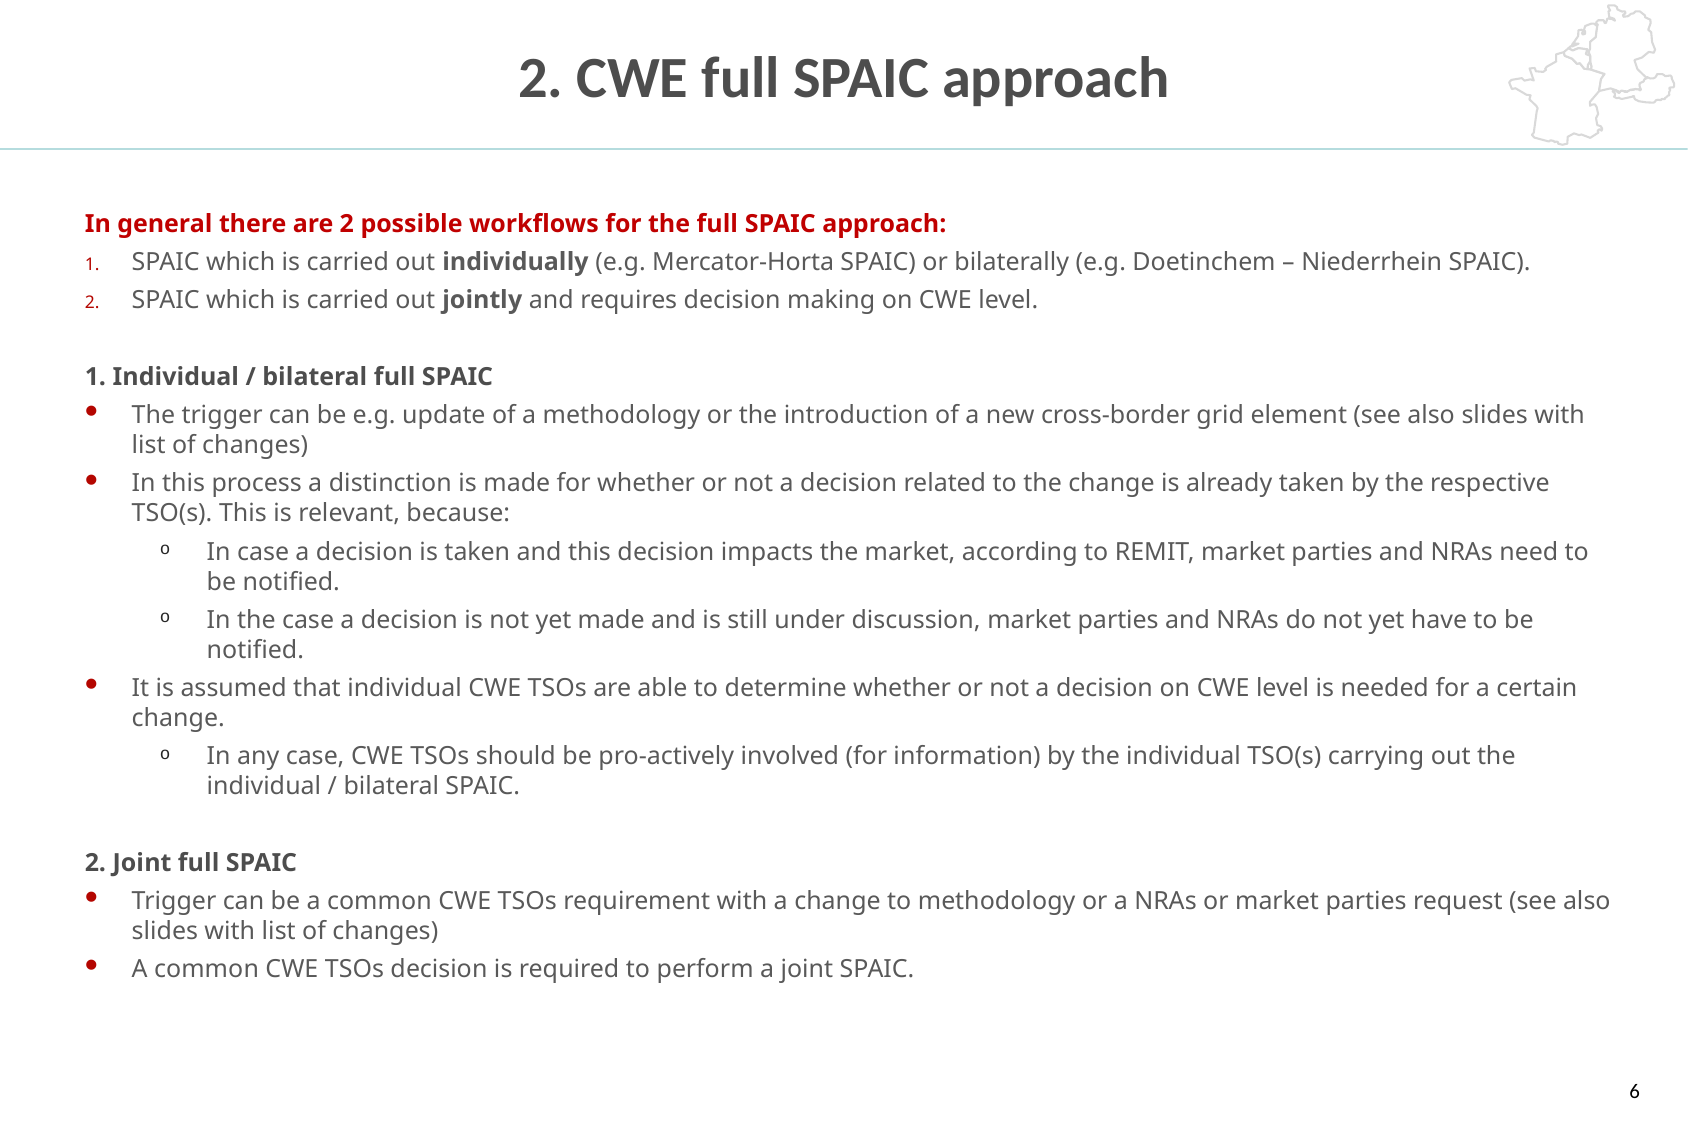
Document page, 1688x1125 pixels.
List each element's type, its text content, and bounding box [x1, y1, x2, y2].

text_box 2. CWE full SPAIC approach [0, 0, 1688, 149]
text_box In general there are 2 possible workflows for the full SPAIC approach: SPAIC which is carried out individually (e.g. Mercator-Horta SPAIC) or bilaterally (e.g. Doetinchem – Niederrhein SPAIC). SPAIC which is carried out jointly and requires decision making on CWE level. 1. Individual / bilateral full SPAIC The trigger can be e.g. update of a methodology or the introduction of a new cross-border grid element (see also slides with list of changes) In this process a distinction is made for whether or not a decision related to the change is already taken by the respective TSO(s). This is relevant, because: In case a decision is taken and this decision impacts the market, according to REMIT, market parties and NRAs need to be notified. In the case a decision is not yet made and is still under discussion, market parties and NRAs do not yet have to be notified. It is assumed that individual CWE TSOs are able to determine whether or not a decision on CWE level is needed for a certain change. In any case, CWE TSOs should be pro-actively involved (for information) by the individual TSO(s) carrying out the individual / bilateral SPAIC. 2. Joint full SPAIC Trigger can be a common CWE TSOs requirement with a change to methodology or a NRAs or market parties request (see also slides with list of changes) A common CWE TSOs decision is required to perform a joint SPAIC. [70, 199, 1641, 990]
slide_number 6 [1614, 1070, 1688, 1124]
